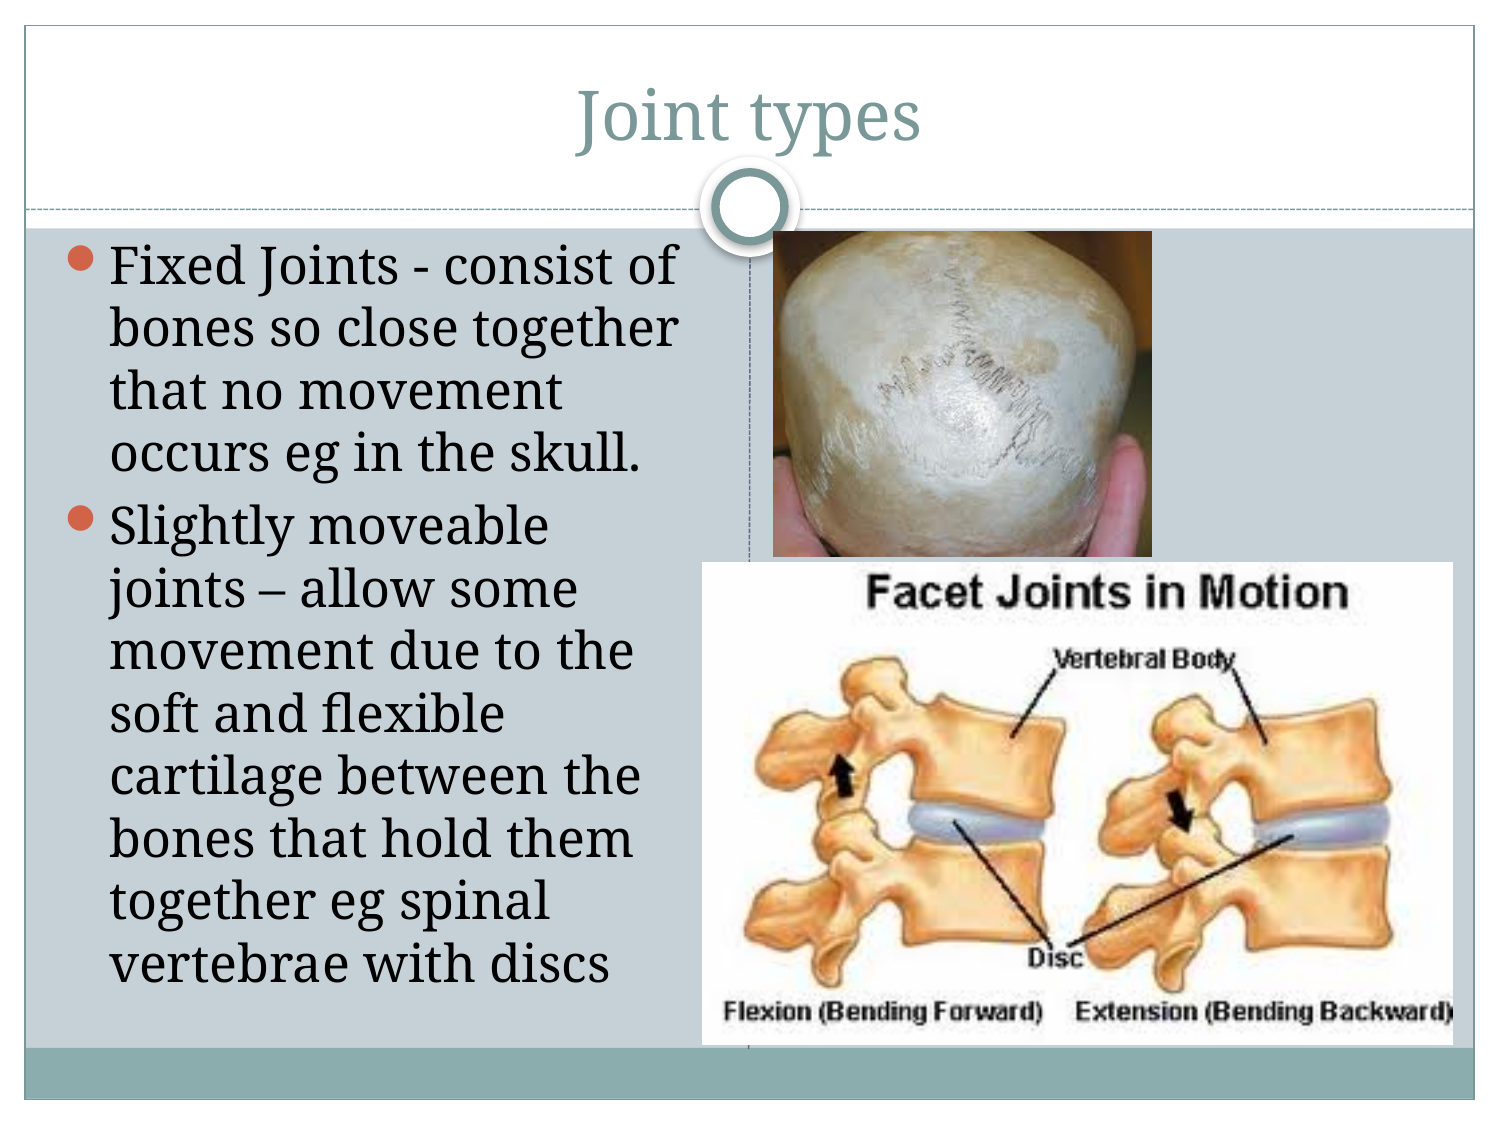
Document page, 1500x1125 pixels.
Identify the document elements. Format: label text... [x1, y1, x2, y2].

title Joint types [49, 37, 1450, 162]
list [773, 231, 1152, 557]
picture [702, 562, 1453, 1045]
list Fixed Joints - consist of bones so close together that no movement occurs eg in the skull. Slightly moveable joints – allow some movement due to the soft and flexible cartilage between the bones that hold them together eg spinal vertebrae with discs [49, 224, 712, 993]
